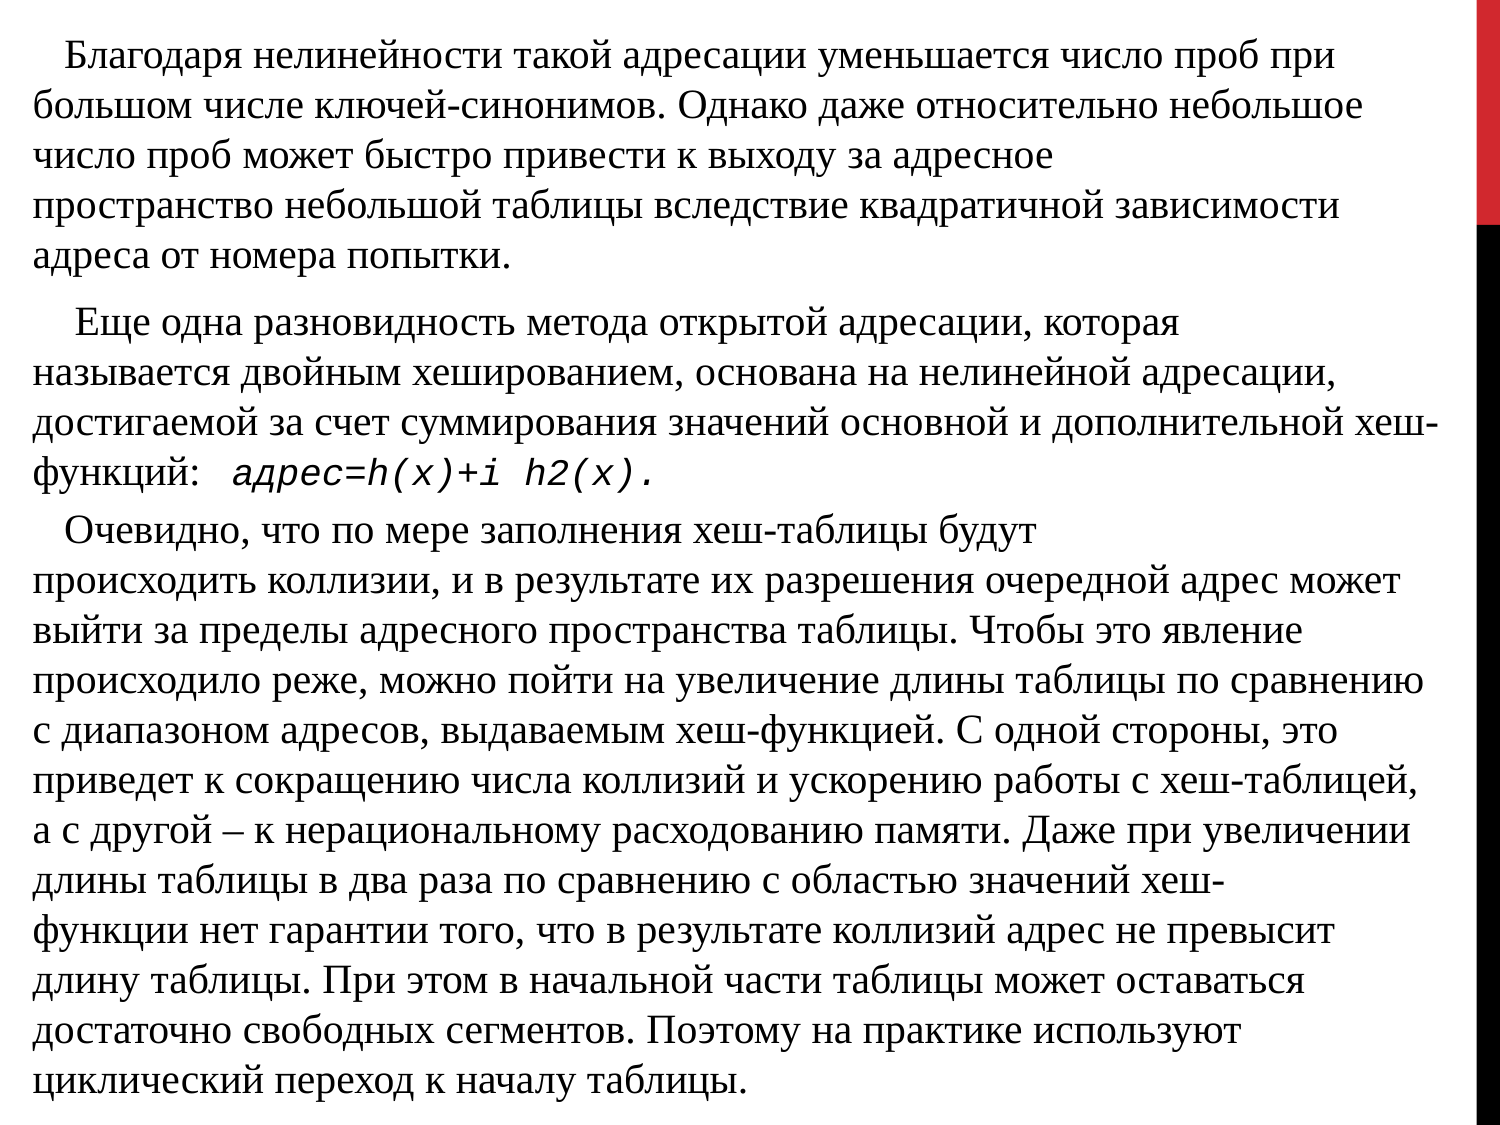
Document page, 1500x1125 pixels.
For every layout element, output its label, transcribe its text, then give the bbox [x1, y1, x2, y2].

list Благодаря нелинейности такой адресации уменьшается число проб при большом числе ключей-синонимов. Однако даже относительно небольшое число проб может быстро привести к выходу за адресное пространство небольшой таблицы вследствие квадратичной зависимости адреса от номера попытки. Еще одна разновидность метода открытой адресации, которая называется двойным хешированием, основана на нелинейной адресации, достигаемой за счет суммирования значений основной и дополнительной хеш-функций: адрес=h(x)+i h2(x). Очевидно, что по мере заполнения хеш-таблицы будут происходить коллизии, и в результате их разрешения очередной адрес может выйти за пределы адресного пространства таблицы. Чтобы это явление происходило реже, можно пойти на увеличение длины таблицы по сравнению с диапазоном адресов, выдаваемым хеш-функцией. С одной стороны, это приведет к сокращению числа коллизий и ускорению работы с хеш-таблицей, а с другой – к нерациональному расходованию памяти. Даже при увеличении длины таблицы в два раза по сравнению с областью значений хеш-функции нет гарантии того, что в результате коллизий адрес не превысит длину таблицы. При этом в начальной части таблицы может оставаться достаточно свободных сегментов. Поэтому на практике используют циклический переход к началу таблицы. [17, 19, 1459, 1125]
